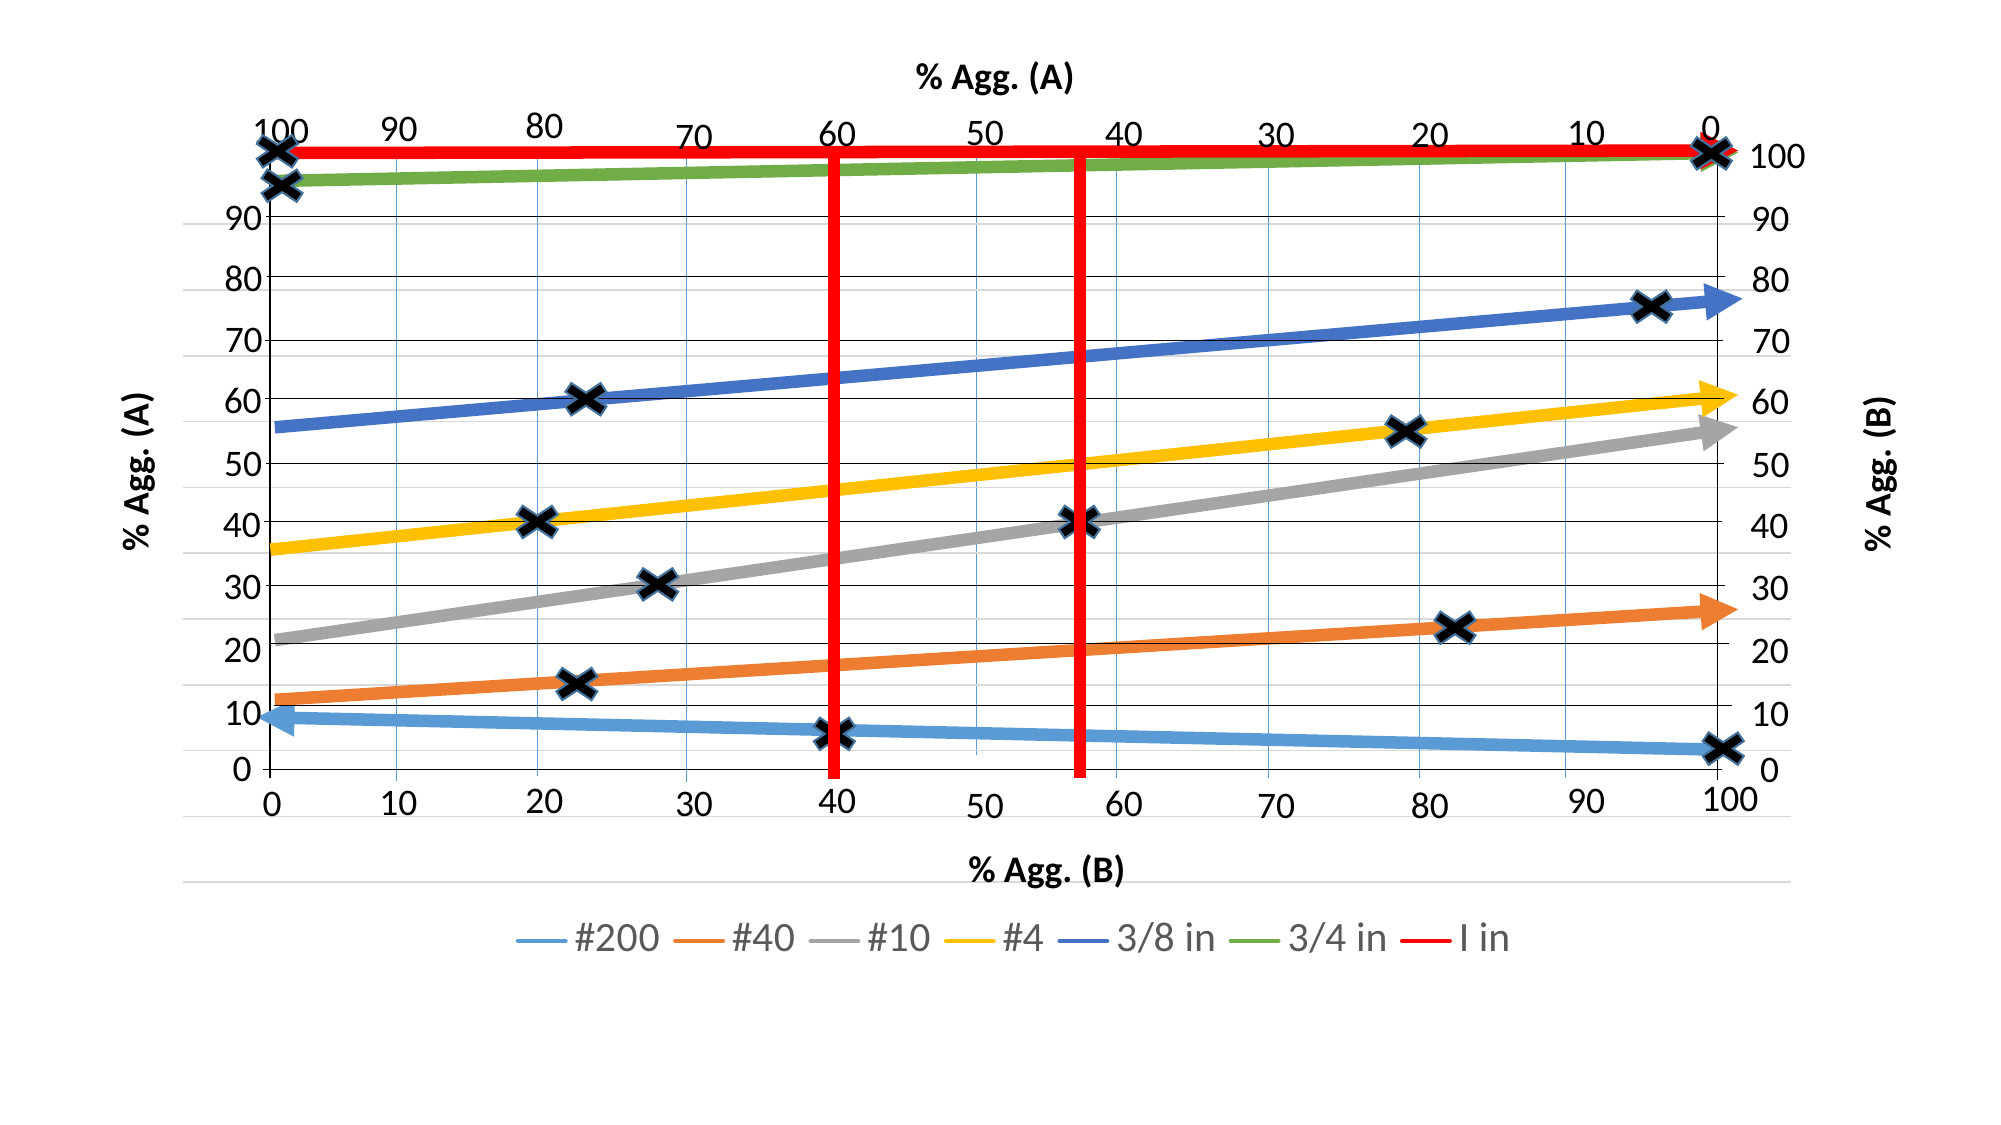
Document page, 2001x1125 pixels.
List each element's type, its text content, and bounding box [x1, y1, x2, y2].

text_box % Agg. (A) [900, 44, 1106, 93]
text_box % Agg. (B) [1845, 377, 1906, 568]
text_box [101, 93, 1834, 977]
